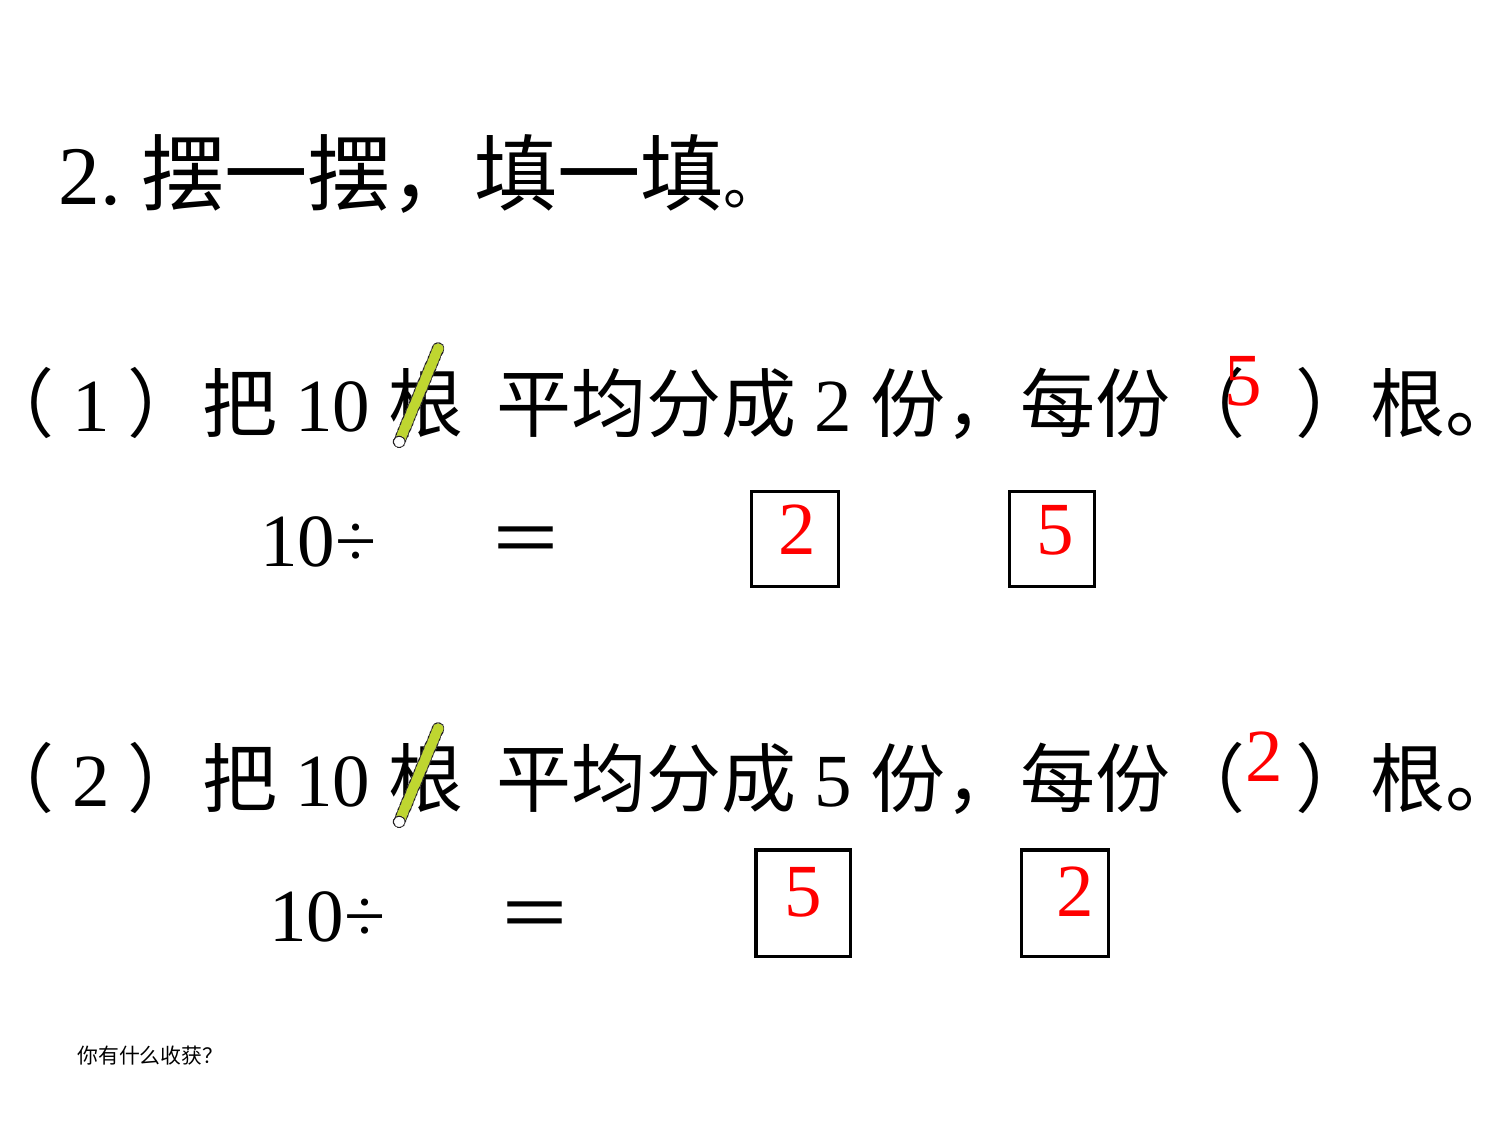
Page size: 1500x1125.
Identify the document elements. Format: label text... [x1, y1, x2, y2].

text_box 2.摆一摆，填一填。 [43, 113, 798, 229]
text_box 5 [755, 834, 851, 940]
text_box 2 [1041, 834, 1095, 940]
text_box [1021, 849, 1109, 957]
text_box [1009, 491, 1095, 587]
text_box （1）把10根 平均分成2份，每份（ ）根。 10÷ ＝ （2）把10根 平均分成5份，每份（ ）根。 10÷ ＝ [0, 303, 1500, 964]
text_box 你有什么收获？ [62, 1035, 1437, 1076]
text_box [751, 491, 839, 587]
text_box [74, 68, 1231, 208]
text_box 2 [755, 471, 839, 577]
text_box 5 [1021, 471, 1082, 577]
picture [386, 336, 450, 455]
text_box 2 [1230, 698, 1275, 804]
text_box [755, 940, 851, 957]
text_box 5 [1209, 323, 1277, 429]
picture [386, 716, 450, 835]
